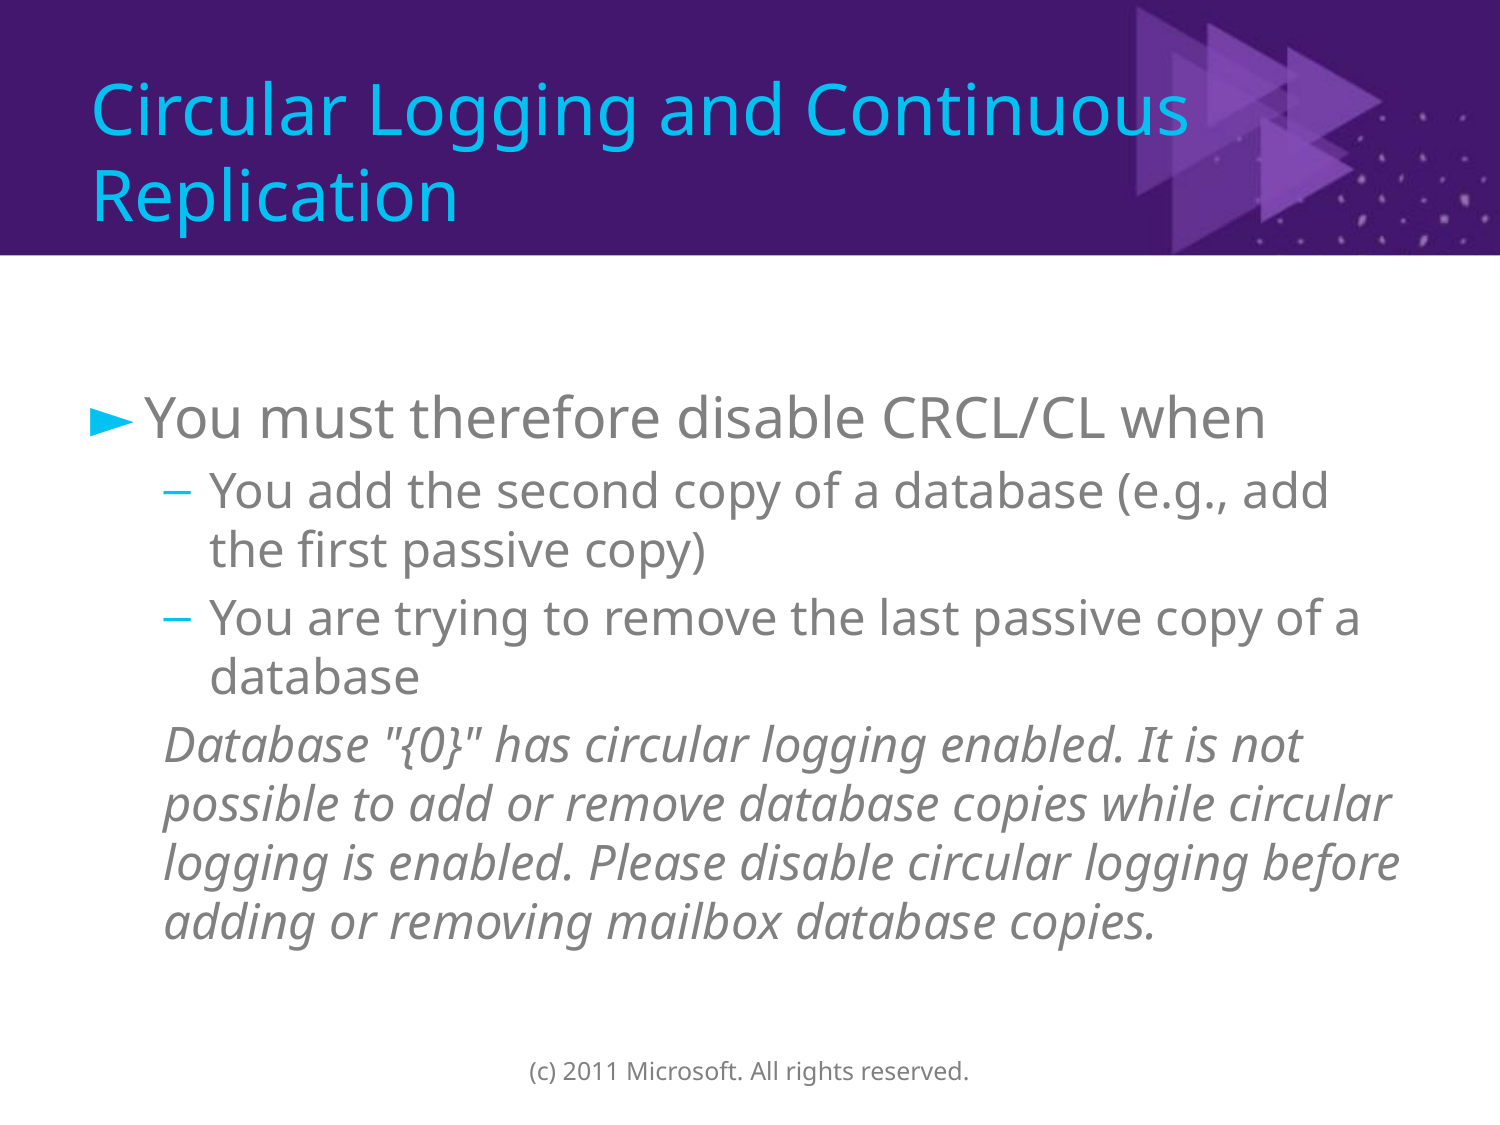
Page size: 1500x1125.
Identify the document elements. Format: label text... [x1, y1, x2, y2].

picture [0, 0, 1500, 255]
list You must therefore disable CRCL/CL when You add the second copy of a database (e.g., add the first passive copy) You are trying to remove the last passive copy of a database Database "{0}" has circular logging enabled. It is not possible to add or remove database copies while circular logging is enabled. Please disable circular logging before adding or removing mailbox database copies. [75, 373, 1425, 1005]
title Circular Logging and Continuous Replication [75, 56, 1425, 244]
footer (c) 2011 Microsoft. All rights reserved. [512, 1042, 988, 1103]
